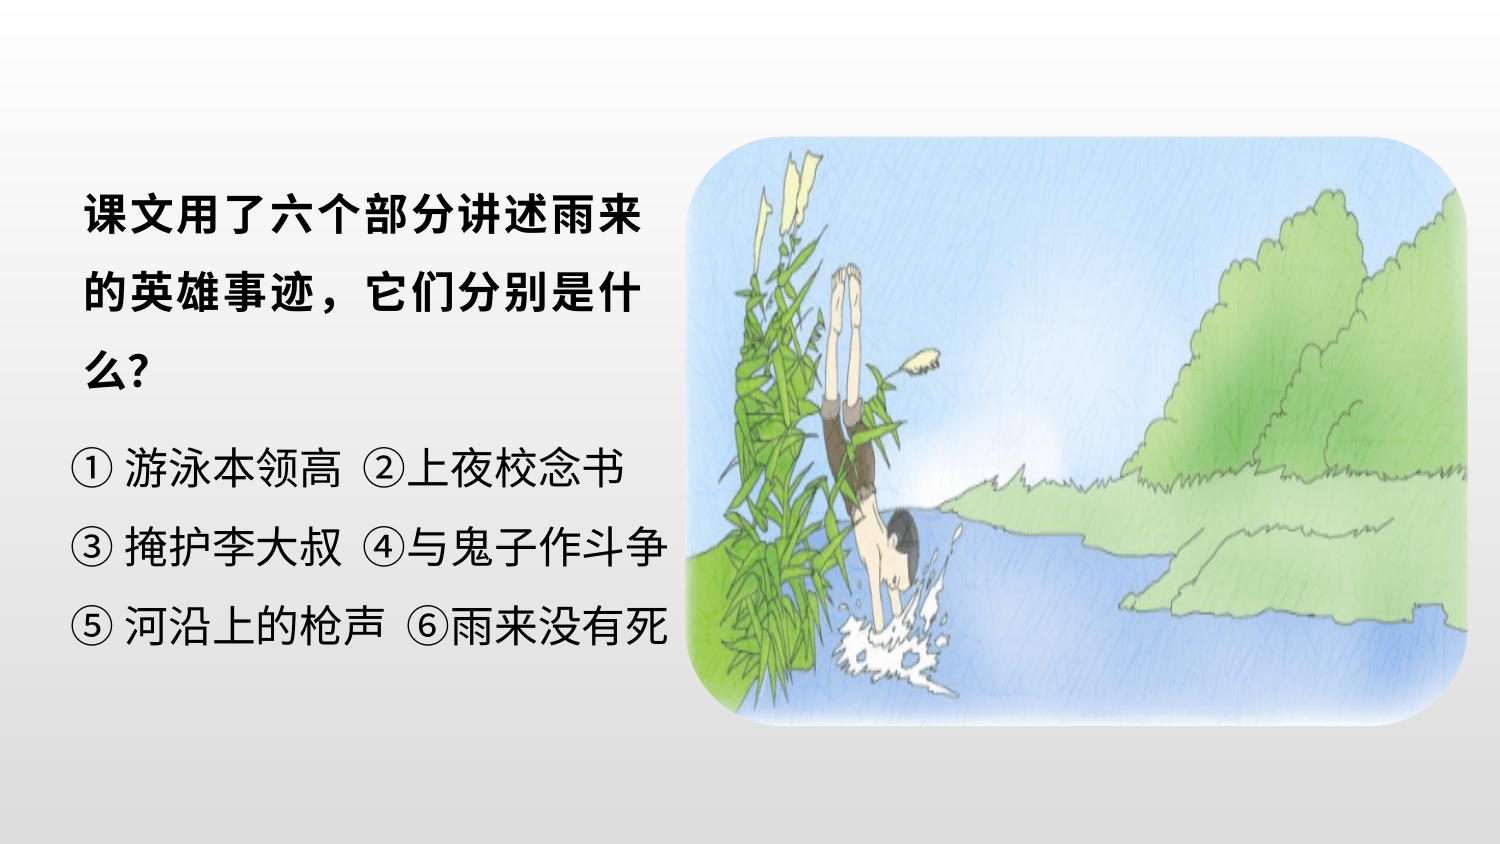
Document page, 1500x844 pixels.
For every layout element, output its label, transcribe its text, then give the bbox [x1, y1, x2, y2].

text_box ①游泳本领高 ②上夜校念书 ③掩护李大叔 ④与鬼子作斗争 ⑤河沿上的枪声 ⑥雨来没有死 [59, 409, 685, 657]
text_box 课文用了六个部分讲述雨来的英雄事迹，它们分别是什么？ [72, 154, 654, 402]
picture [685, 136, 1468, 727]
